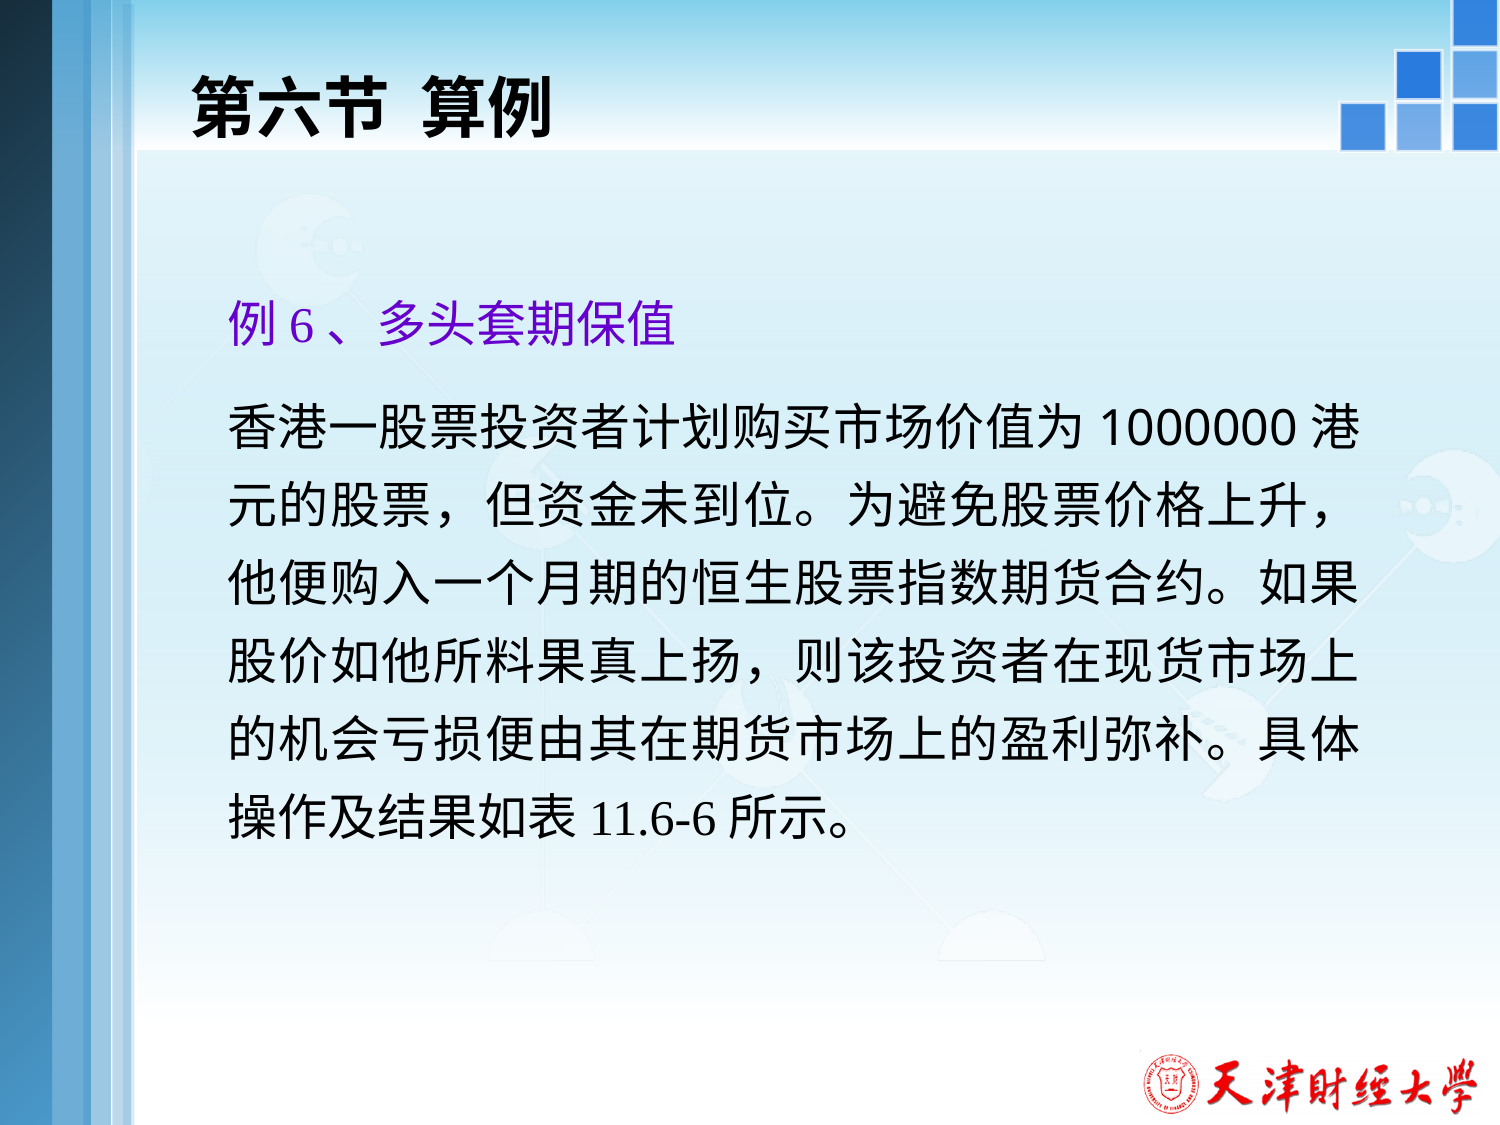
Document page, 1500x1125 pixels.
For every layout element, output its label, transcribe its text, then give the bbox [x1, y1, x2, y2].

text_box 例6、多头套期保值 香港一股票投资者计划购买市场价值为1000000港元的股票，但资金未到位。为避免股票价格上升，他便购入一个月期的恒生股票指数期货合约。如果股价如他所料果真上扬，则该投资者在现货市场上的机会亏损便由其在期货市场上的盈利弥补。具体操作及结果如表11.6-6所示。 [212, 267, 1375, 853]
title 第六节 算例 [174, 75, 1175, 138]
picture [132, 150, 1500, 965]
picture [1131, 1049, 1500, 1119]
